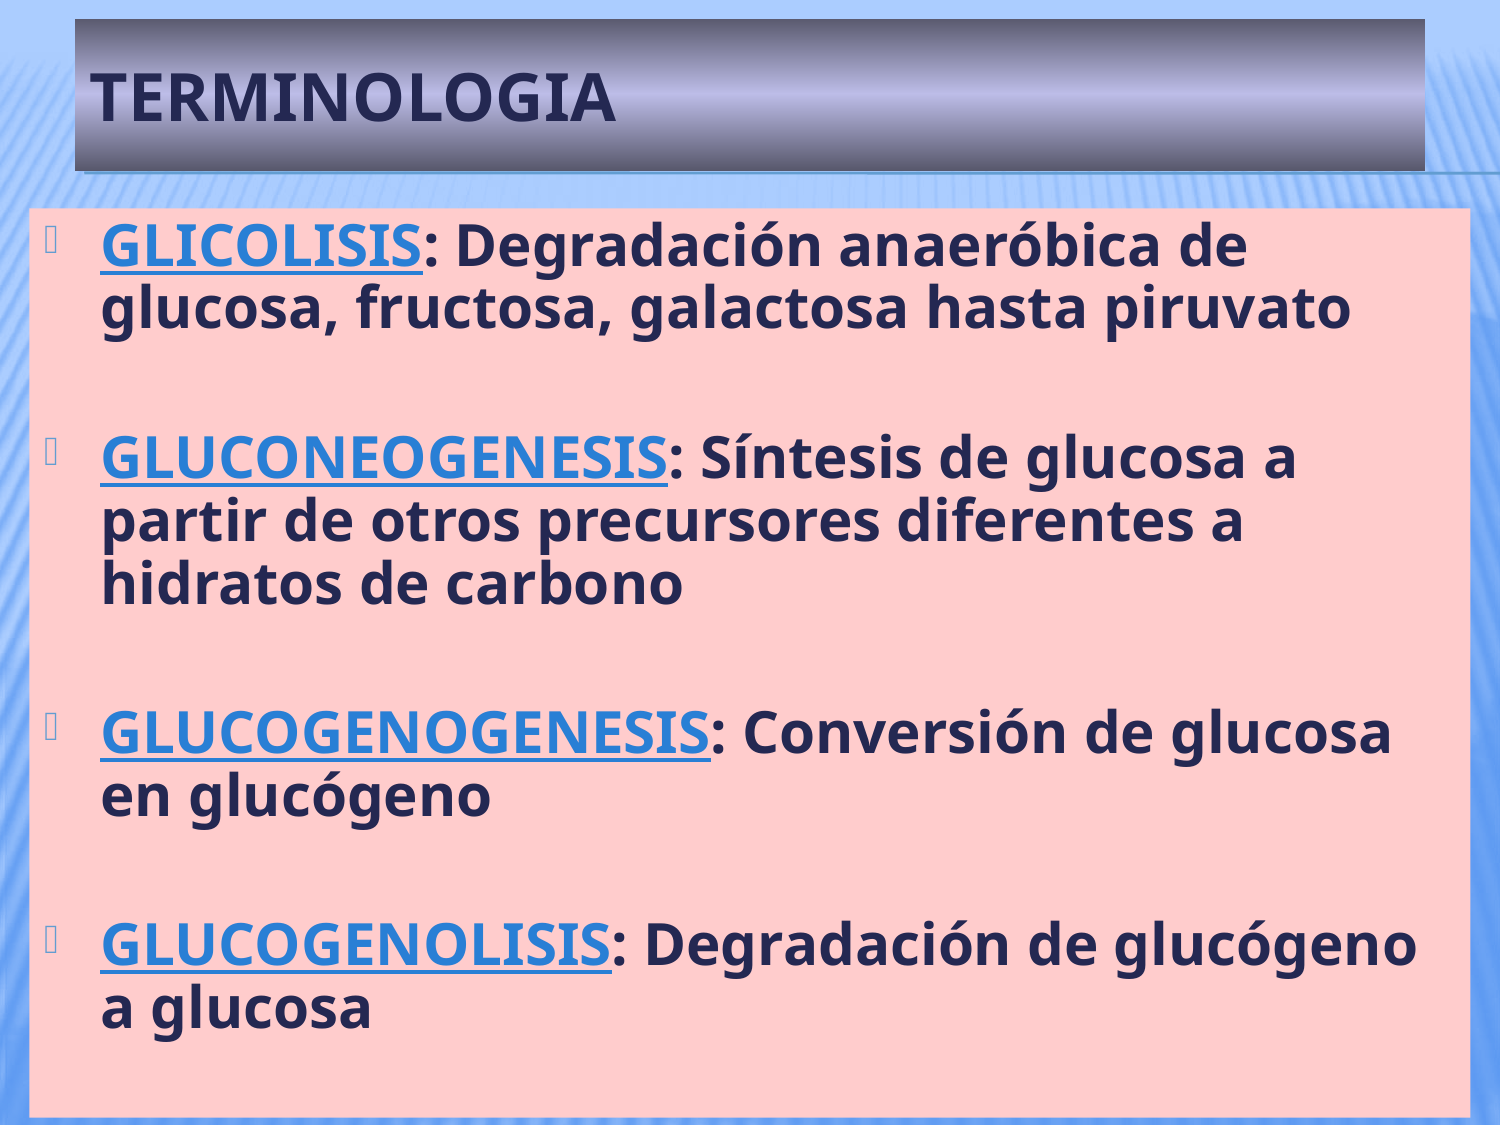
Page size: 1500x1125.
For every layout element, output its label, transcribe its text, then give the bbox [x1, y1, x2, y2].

list GLICOLISIS: Degradación anaeróbica de glucosa, fructosa, galactosa hasta piruvato GLUCONEOGENESIS: Síntesis de glucosa a partir de otros precursores diferentes a hidratos de carbono GLUCOGENOGENESIS: Conversión de glucosa en glucógeno GLUCOGENOLISIS: Degradación de glucógeno a glucosa [29, 208, 1471, 1118]
title TERMINOLOGIA [75, 19, 1425, 171]
